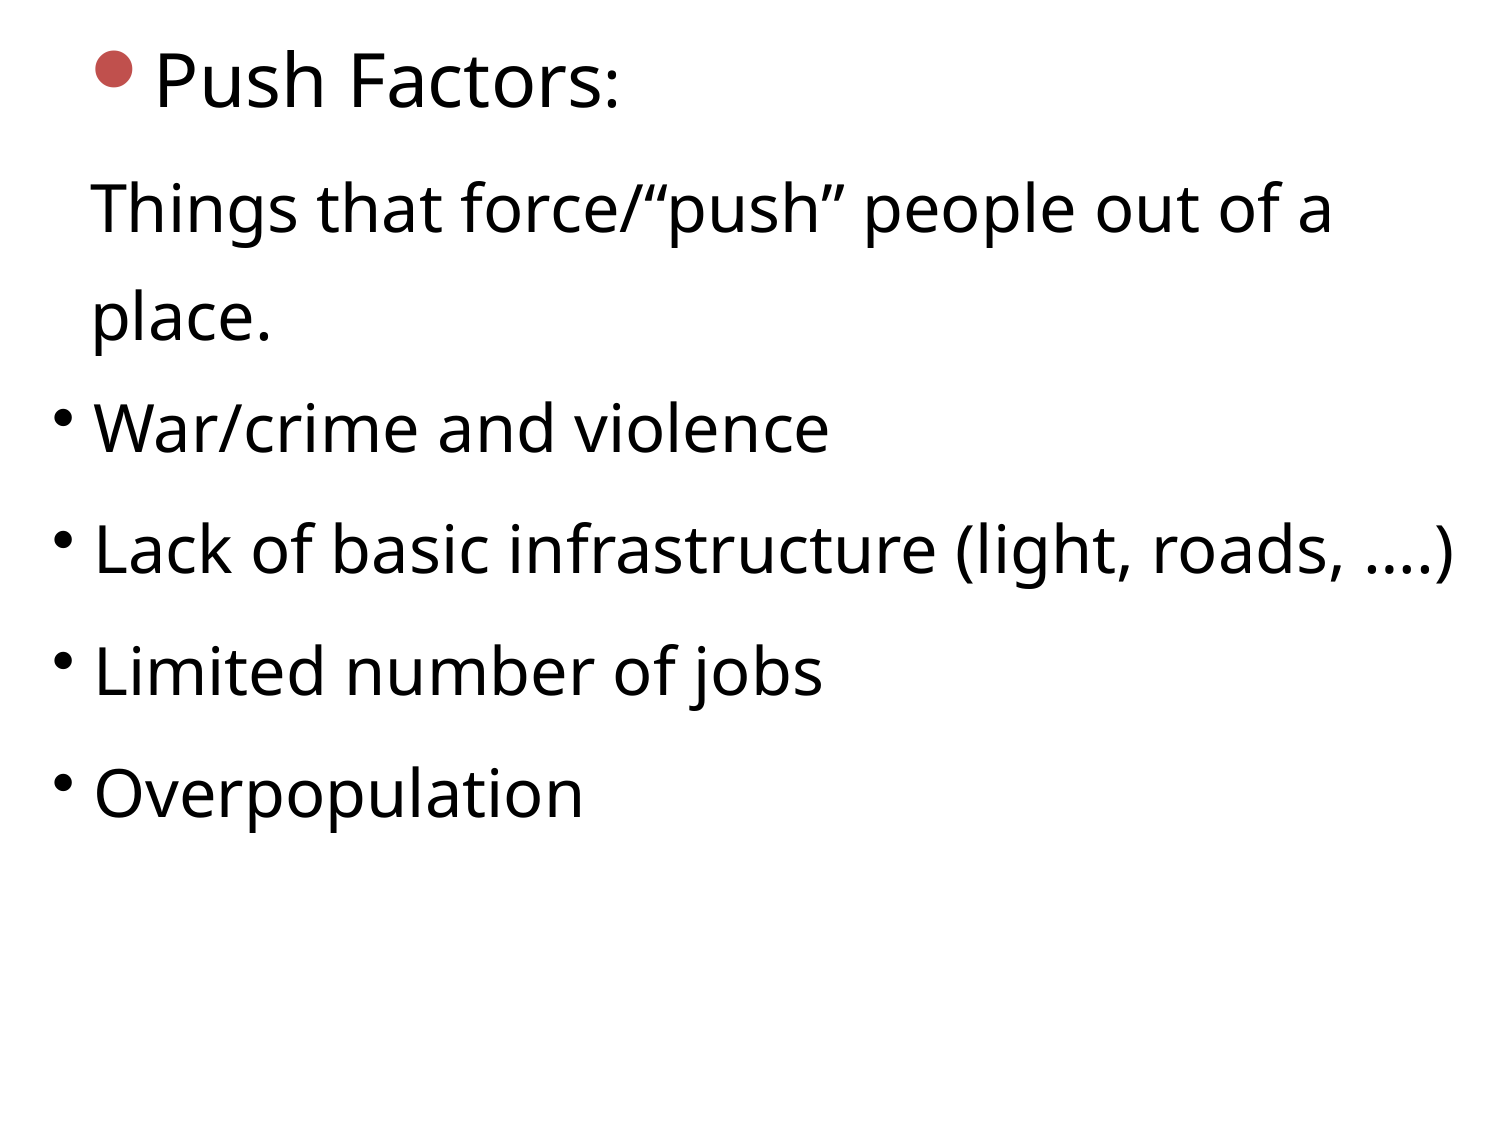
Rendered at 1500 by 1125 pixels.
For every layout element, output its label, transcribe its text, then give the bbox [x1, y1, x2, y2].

text_box War/crime and violence Lack of basic infrastructure (light, roads, ….) Limited number of jobs Overpopulation [37, 349, 1475, 960]
text_box Push Factors: Things that force/“push” people out of a place. [75, 24, 1475, 349]
